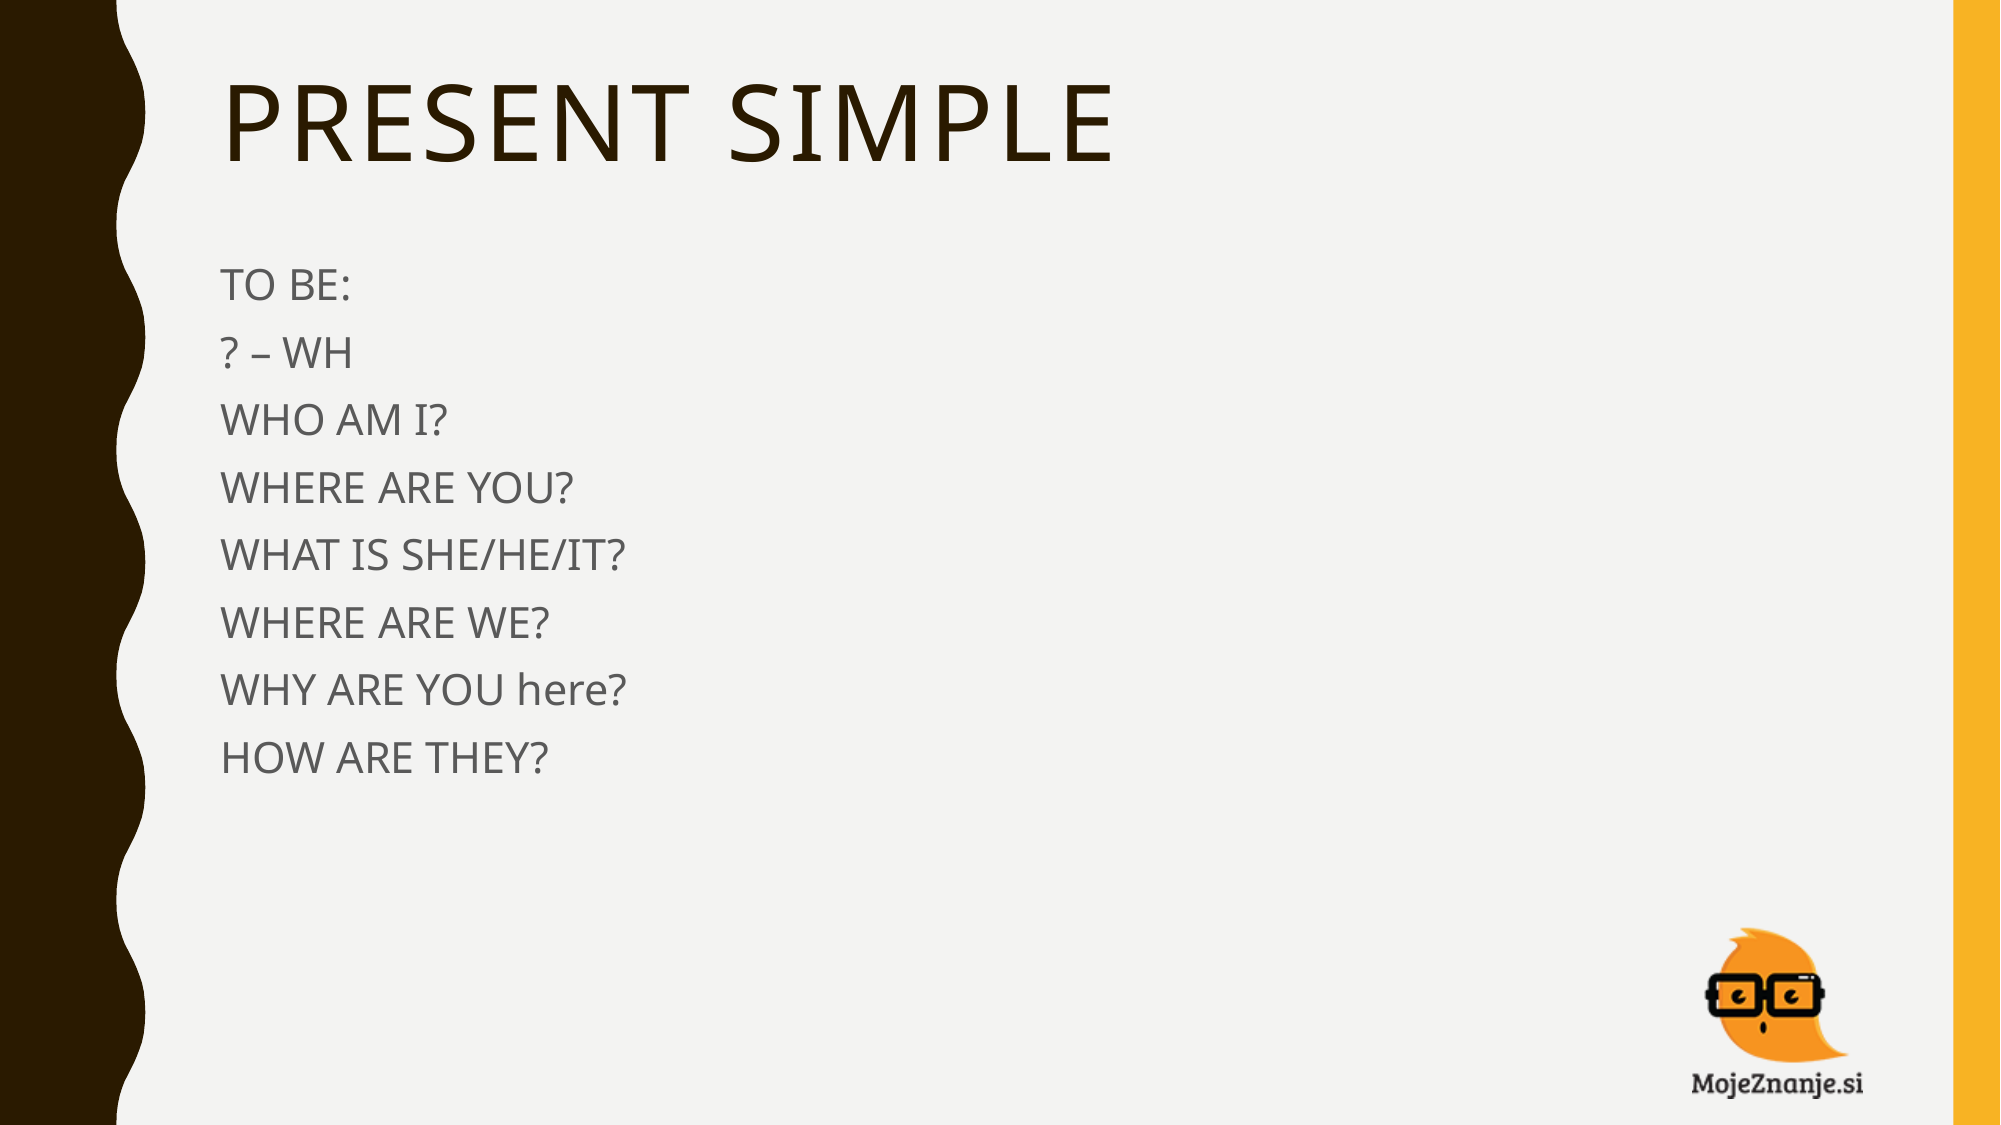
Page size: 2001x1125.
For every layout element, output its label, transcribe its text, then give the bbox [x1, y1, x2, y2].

picture [1692, 983, 1863, 1099]
title PRESENT SIMPLE [205, 62, 1875, 245]
list TO BE: ? – WH WHO AM I? WHERE ARE YOU? WHAT IS SHE/HE/IT? WHERE ARE WE? WHY ARE YOU here? HOW ARE THEY? [205, 245, 1875, 983]
